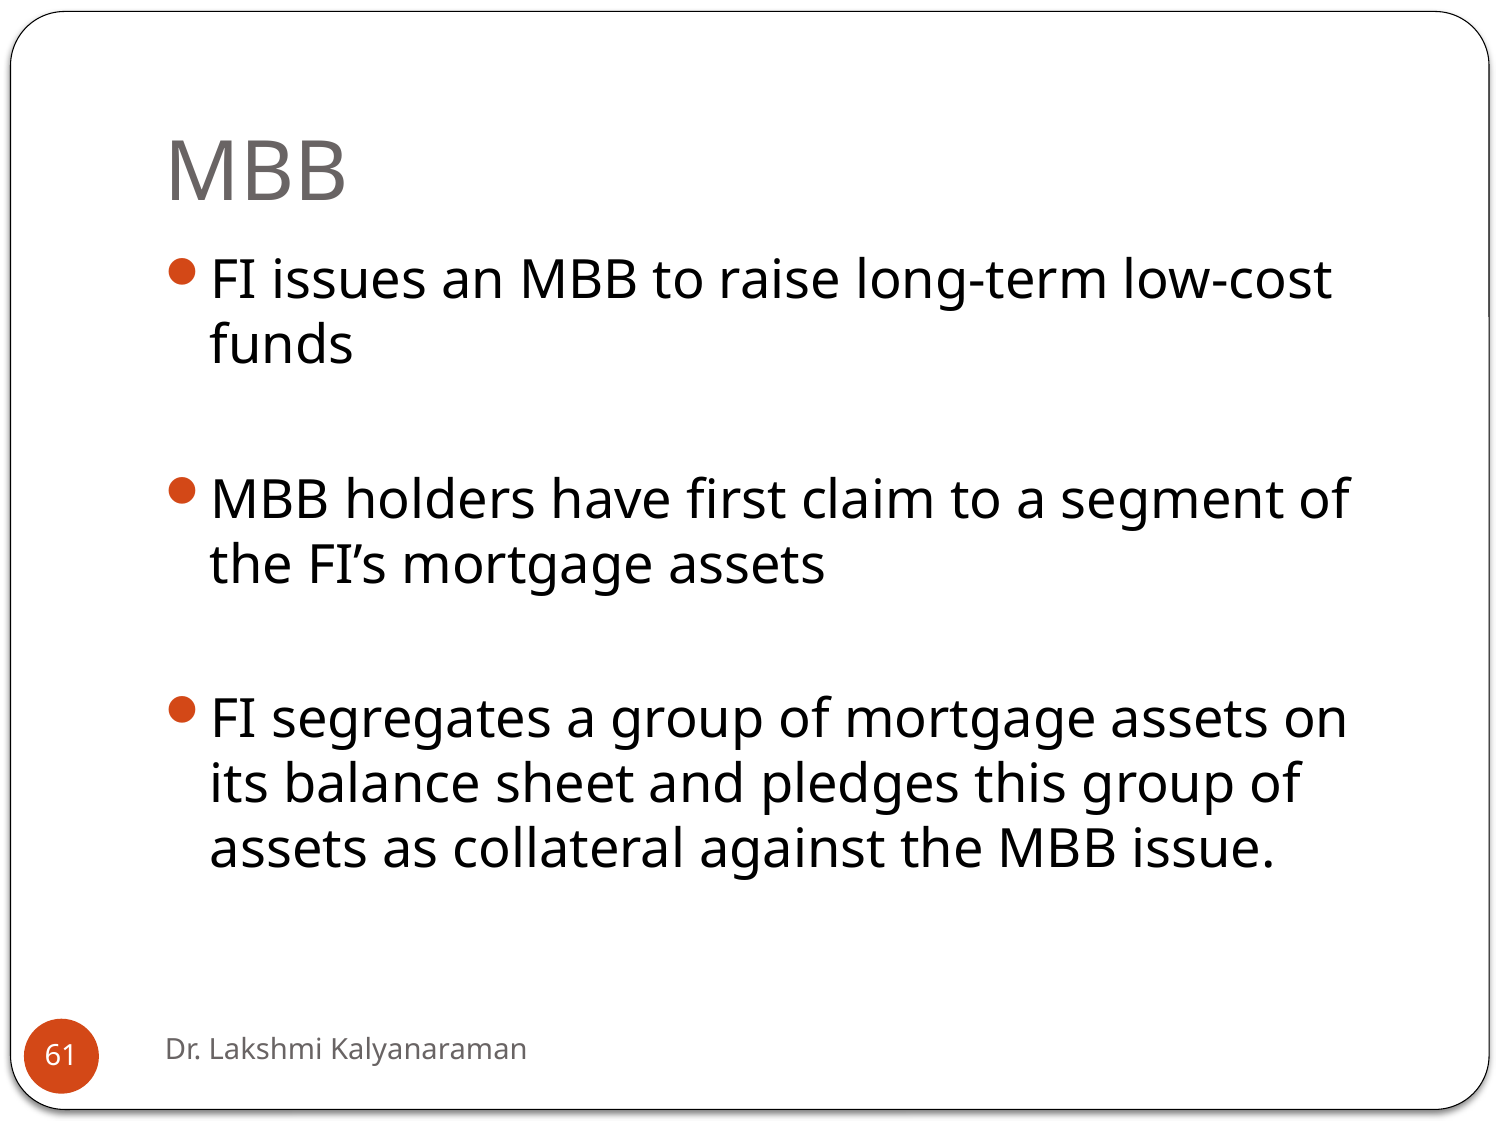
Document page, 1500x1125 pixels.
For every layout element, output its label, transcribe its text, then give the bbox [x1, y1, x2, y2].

footer Dr. Lakshmi Kalyanaraman [150, 1012, 800, 1088]
title MBB [150, 45, 1425, 233]
list FI issues an MBB to raise long-term low-cost funds MBB holders have first claim to a segment of the FI’s mortgage assets FI segregates a group of mortgage assets on its balance sheet and pledges this group of assets as collateral against the MBB issue. [150, 237, 1425, 988]
slide_number 61 [23, 1018, 99, 1094]
